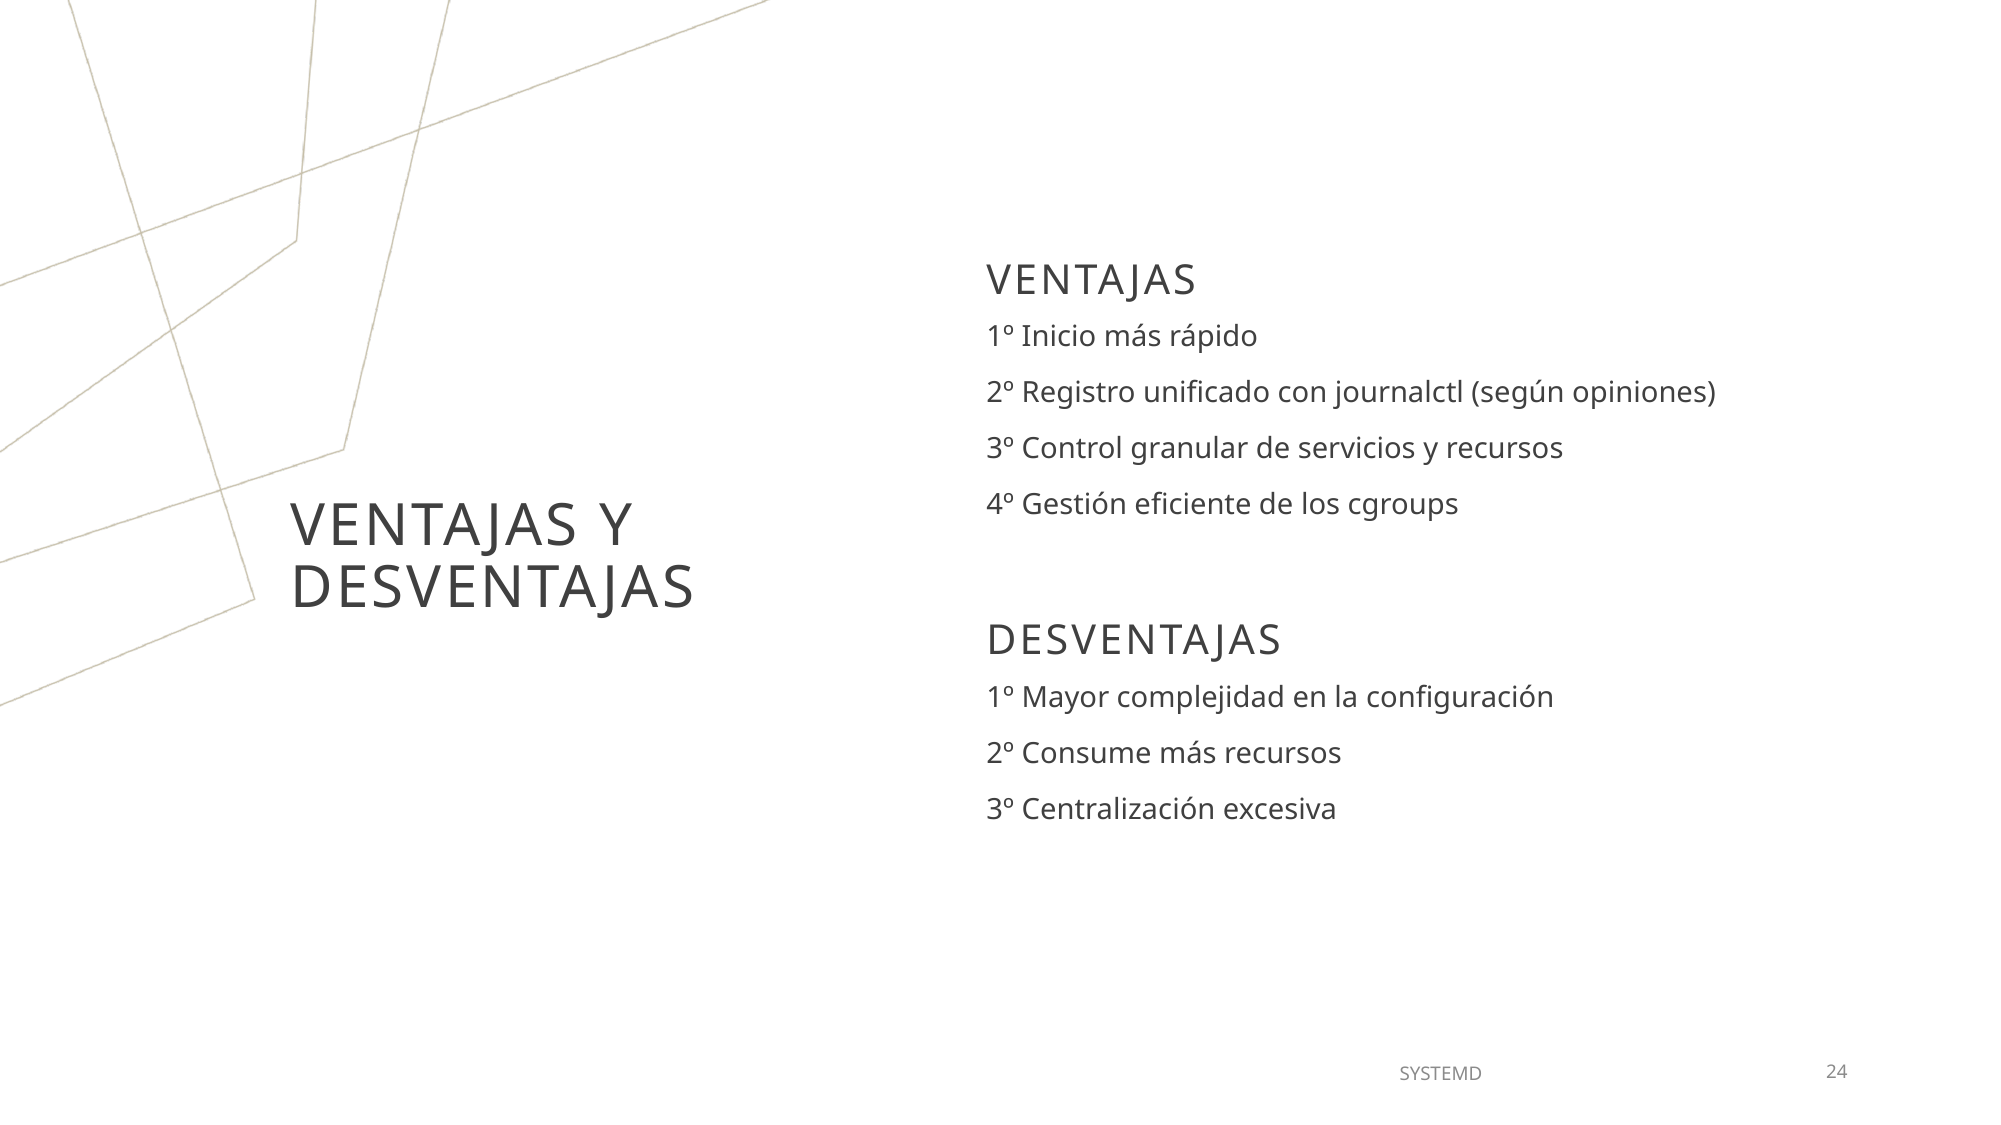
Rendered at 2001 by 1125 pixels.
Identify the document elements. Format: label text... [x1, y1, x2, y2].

list 1º Inicio más rápido 2º Registro unificado con journalctl (según opiniones) 3º Control granular de servicios y recursos 4º Gestión eficiente de los cgroups [971, 309, 1949, 563]
list DESVENTAJAS [971, 611, 1863, 670]
slide_number 24 [1755, 1042, 1863, 1103]
title VENTAJAS Y DESVENTAJAS [275, 204, 1020, 629]
list VENTAJAS [971, 251, 1863, 309]
list 1º Mayor complejidad en la configuración 2º Consume más recursos 3º Centralización excesiva [971, 670, 1865, 891]
footer SYSTEMD [1174, 1042, 1707, 1103]
picture [0, 0, 803, 720]
